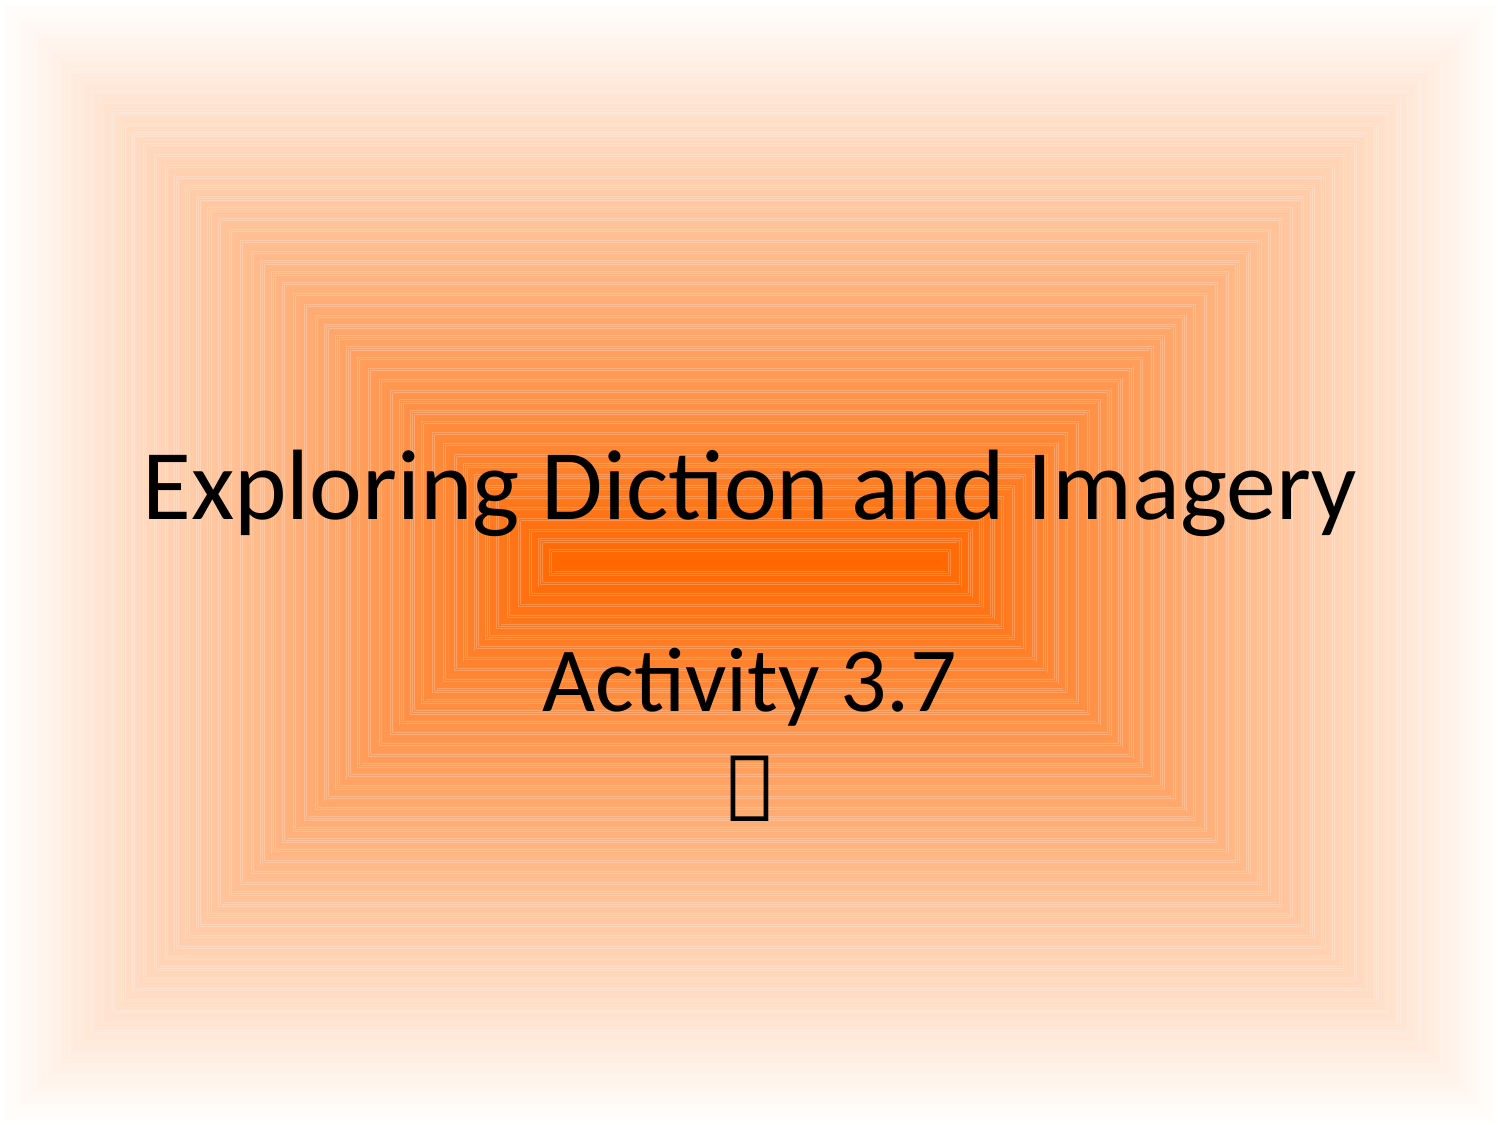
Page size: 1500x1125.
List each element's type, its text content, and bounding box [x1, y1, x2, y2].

text_box Activity 3.7  [112, 608, 1388, 850]
title Exploring Diction and Imagery [112, 358, 1388, 600]
